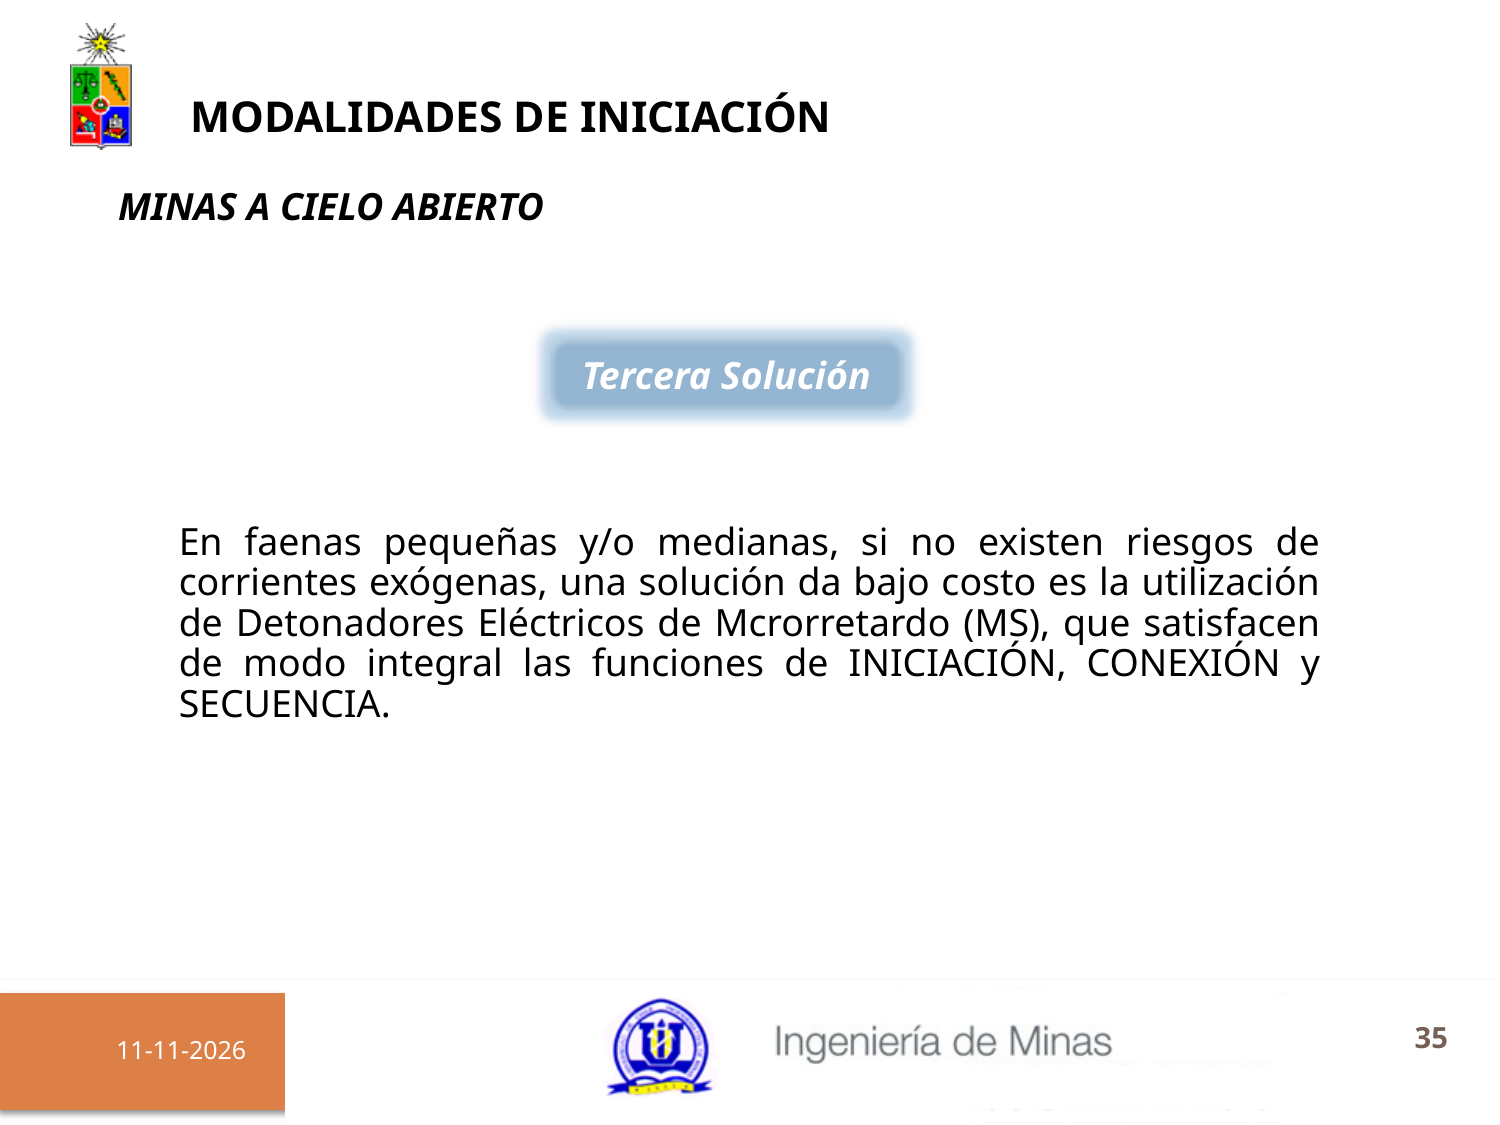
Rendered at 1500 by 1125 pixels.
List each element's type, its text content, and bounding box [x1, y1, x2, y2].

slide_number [12, 995, 279, 1108]
picture [69, 23, 132, 151]
text_box Tercera Solución [558, 347, 897, 403]
text_box Modalidades de iniciación [175, 81, 1266, 148]
text_box En faenas pequeñas y/o medianas, si no existen riesgos de corrientes exógenas, una solución da bajo costo es la utilización de Detonadores Eléctricos de Mcrorretardo (MS), que satisfacen de modo integral las funciones de INICIACIÓN, CONEXIÓN y SECUENCIA. [163, 515, 1336, 733]
picture [285, 980, 1500, 1125]
text_box Minas a cielo abierto [103, 175, 560, 236]
